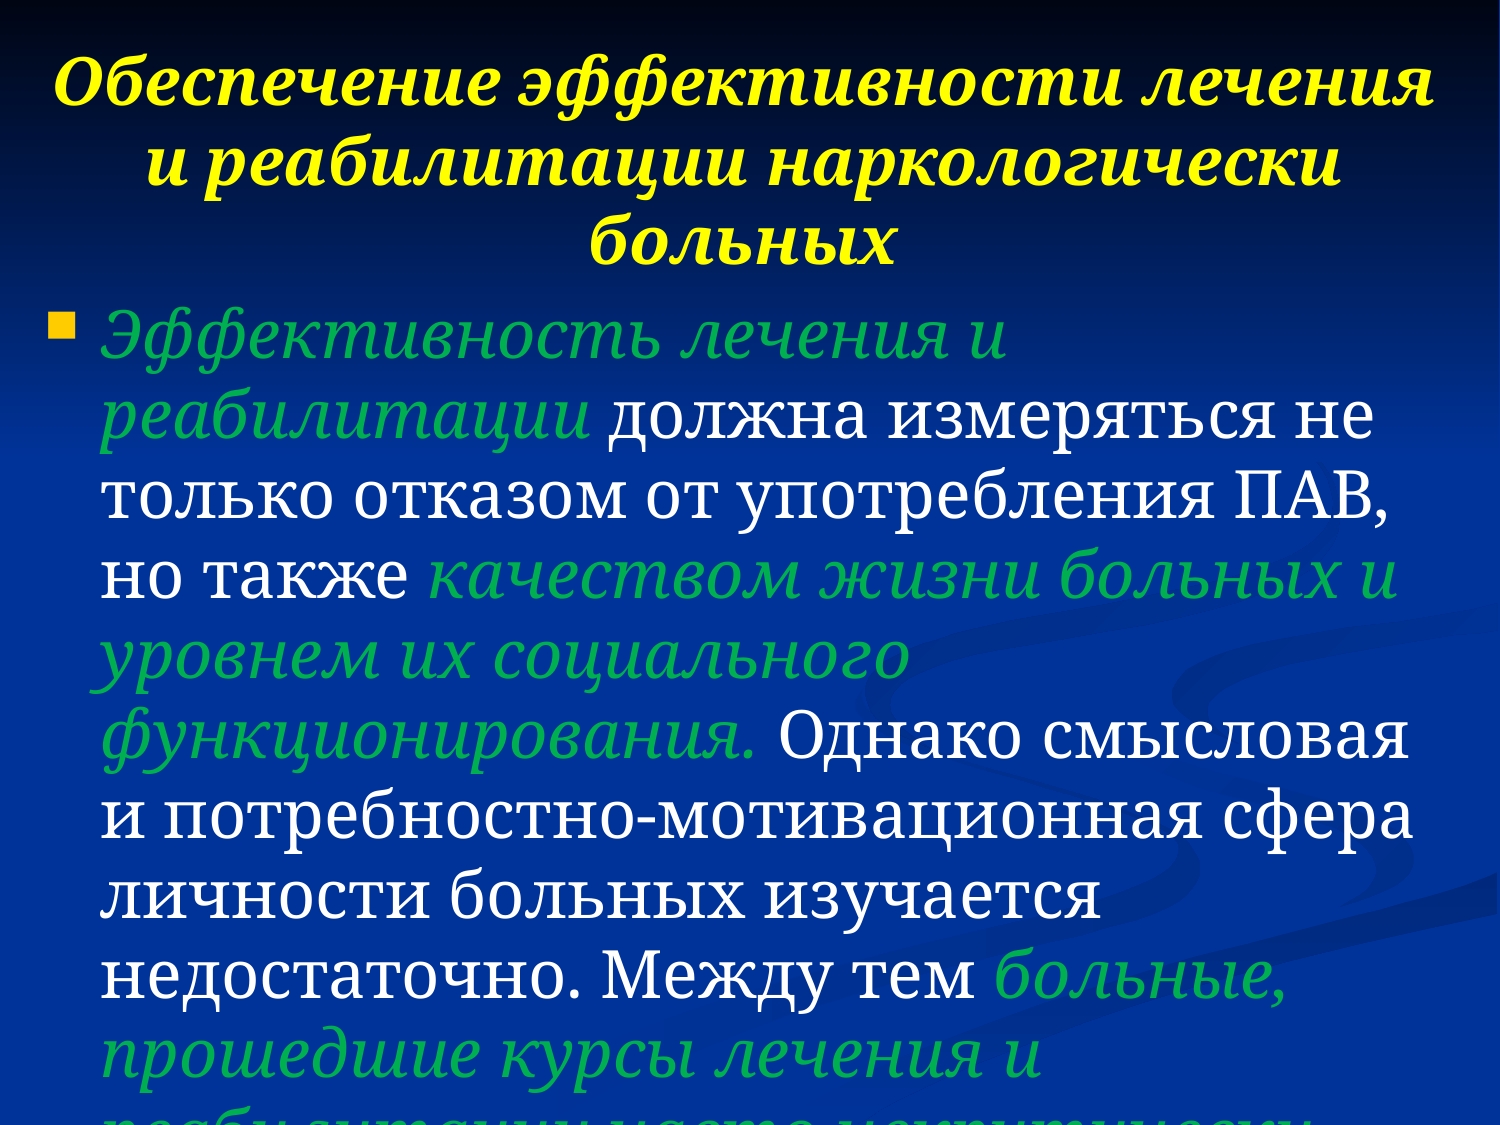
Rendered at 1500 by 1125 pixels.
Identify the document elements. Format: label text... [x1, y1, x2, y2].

list Обеспечение эффективности лечения и реабилитации наркологически больных Эффективность лечения и реабилитации должна измеряться не только отказом от употребления ПАВ, но также качеством жизни больных и уровнем их социального функционирования. Однако смысловая и потребностно-мотивационная сфера личности больных изучается недостаточно. Между тем больные, прошедшие курсы лечения и реабилитации часто некритически относятся к своему социальному статусу и своей социальной компетентности. [29, 30, 1459, 1095]
